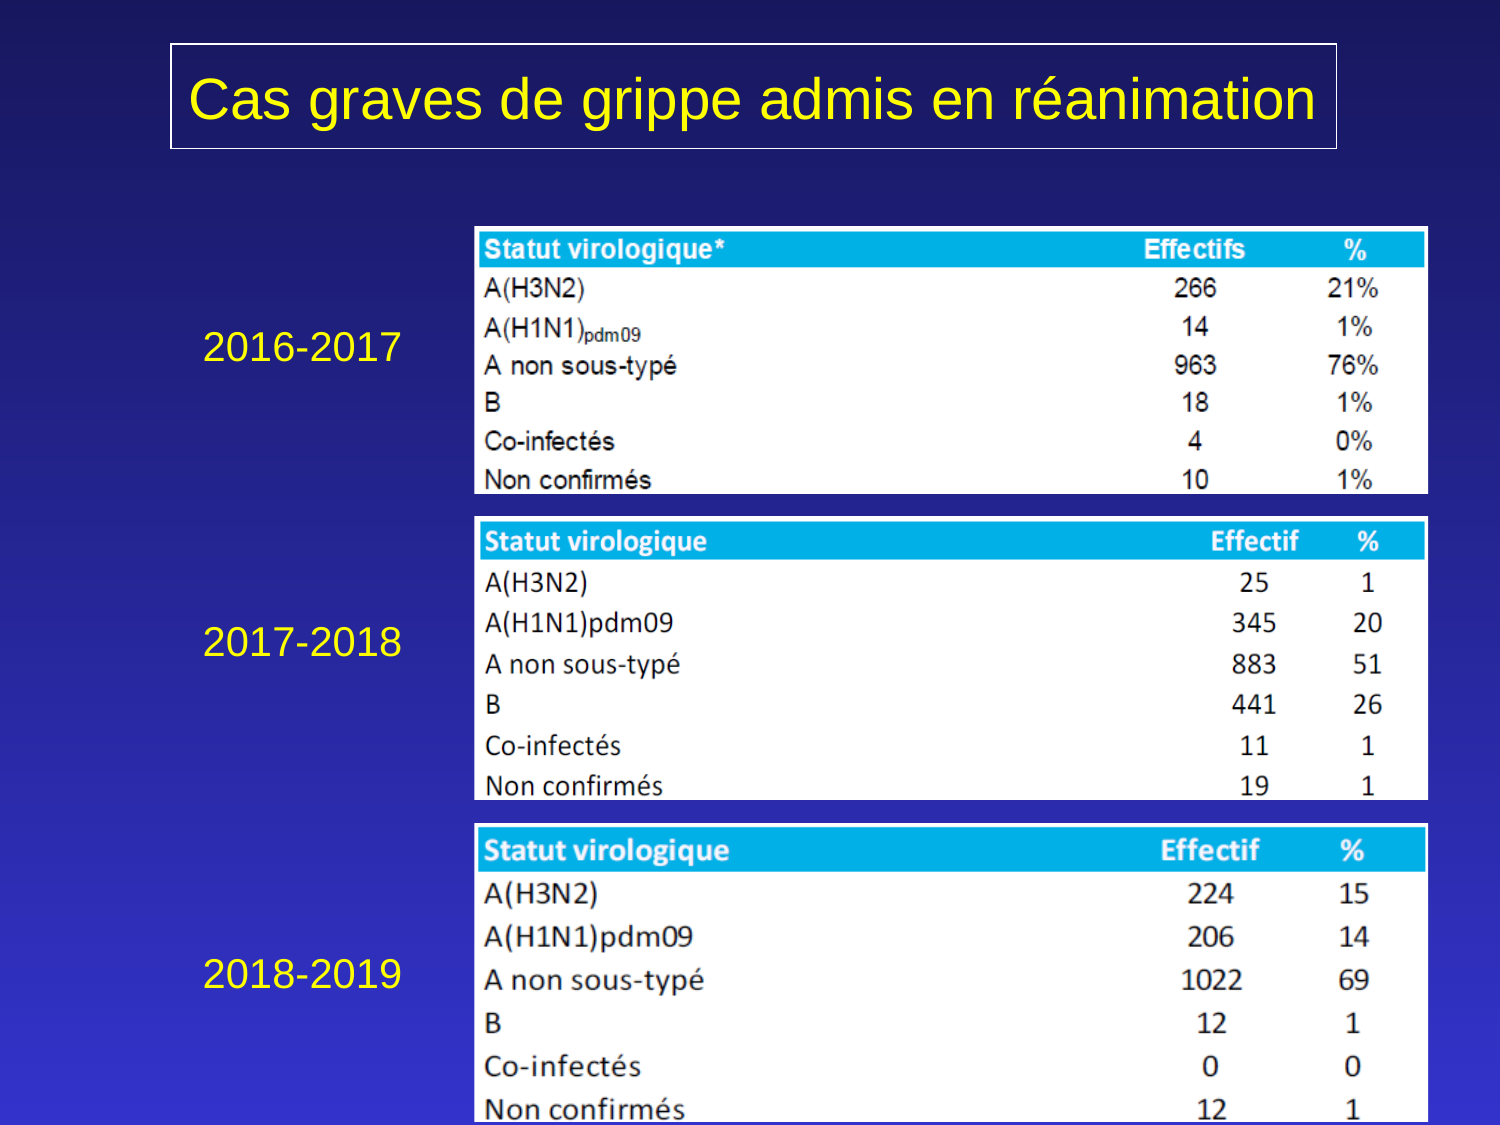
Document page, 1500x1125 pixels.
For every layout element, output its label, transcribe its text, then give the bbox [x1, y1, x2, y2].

text_box 2018-2019 [187, 939, 418, 1005]
picture [474, 822, 1429, 1123]
text_box 2016-2017 [187, 312, 418, 377]
text_box 2017-2018 [187, 607, 418, 672]
picture [474, 516, 1429, 801]
picture [474, 226, 1429, 494]
title Cas graves de grippe admis en réanimation [170, 43, 1337, 149]
